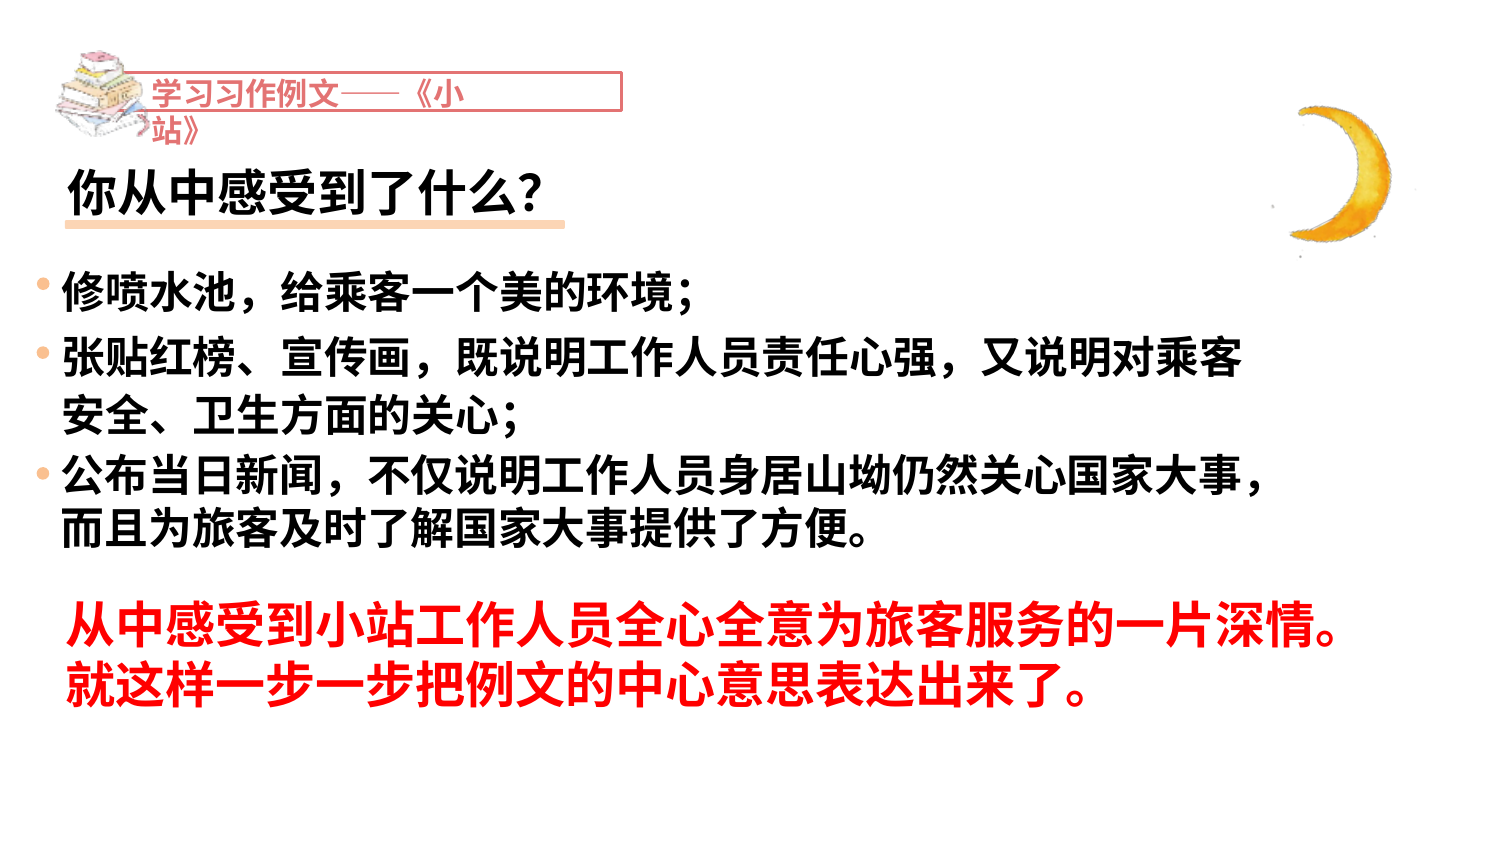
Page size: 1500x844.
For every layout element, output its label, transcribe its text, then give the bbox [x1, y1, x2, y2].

picture [54, 43, 151, 140]
picture [1232, 70, 1427, 274]
text_box 从中感受到小站工作人员全心全意为旅客服务的一片深情。 就这样一步一步把例文的中心意思表达出来了。 [53, 587, 1397, 719]
text_box 张贴红榜、宣传画，既说明工作人员责任心强，又说明对乘客安全、卫生方面的关心； [50, 319, 1294, 442]
text_box [528, 70, 623, 112]
text_box 公布当日新闻，不仅说明工作人员身居山坳仍然关心国家大事，而且为旅客及时了解国家大事提供了方便。 [49, 442, 1323, 559]
text_box [34, 275, 52, 293]
text_box 修喷水池，给乘客一个美的环境； [50, 243, 718, 319]
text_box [52, 148, 566, 231]
text_box 学习习作例文——《小站》 [155, 68, 528, 146]
text_box [34, 344, 52, 361]
text_box [34, 465, 52, 482]
